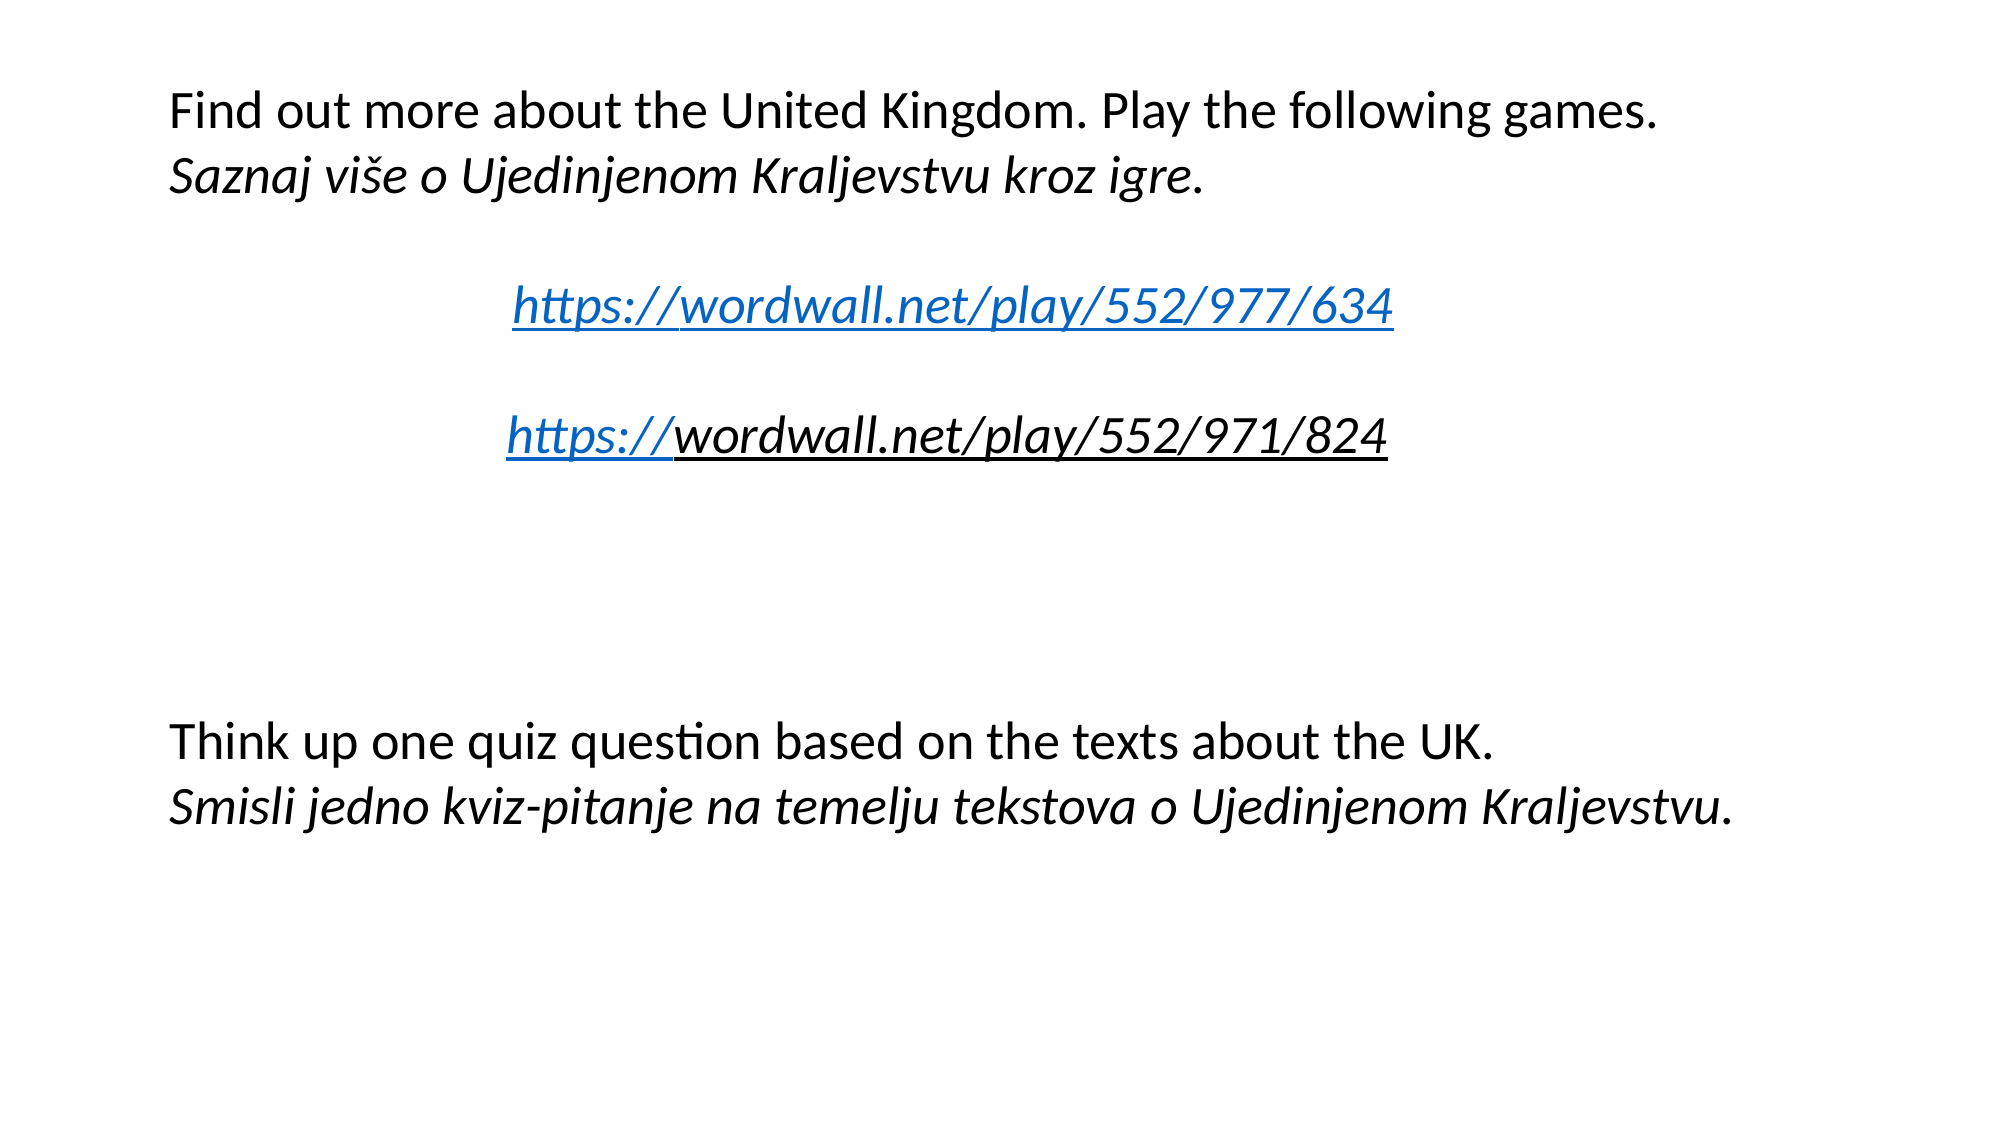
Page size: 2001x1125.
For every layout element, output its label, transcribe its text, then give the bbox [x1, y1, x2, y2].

text_box Find out more about the United Kingdom. Play the following games. Saznaj više o Ujedinjenom Kraljevstvu kroz igre. https://wordwall.net/play/552/977/634 https://wordwall.net/play/552/971/824 [155, 67, 1752, 472]
text_box Think up one quiz question based on the texts about the UK. Smisli jedno kviz-pitanje na temelju tekstova o Ujedinjenom Kraljevstvu. [155, 697, 1984, 908]
